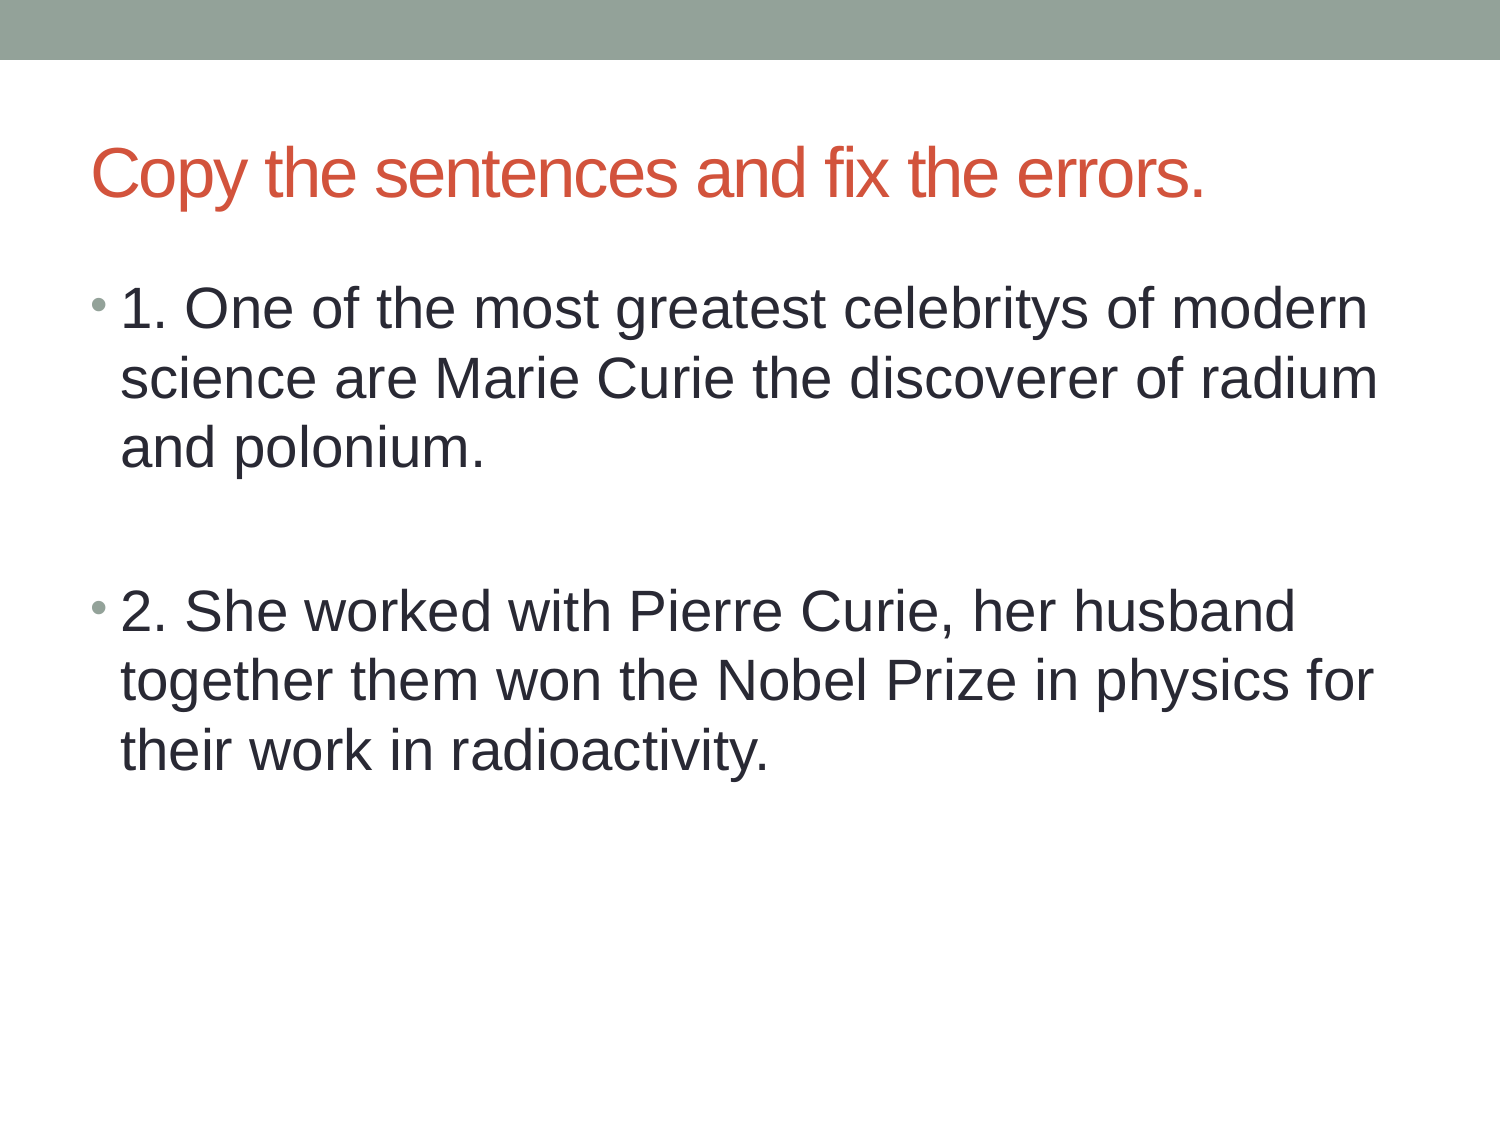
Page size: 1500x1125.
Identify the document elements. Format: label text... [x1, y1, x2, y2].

list 1. One of the most greatest celebritys of modern science are Marie Curie the discoverer of radium and polonium. 2. She worked with Pierre Curie, her husband together them won the Nobel Prize in physics for their work in radioactivity. [75, 262, 1425, 1063]
title Copy the sentences and fix the errors. [75, 87, 1425, 250]
